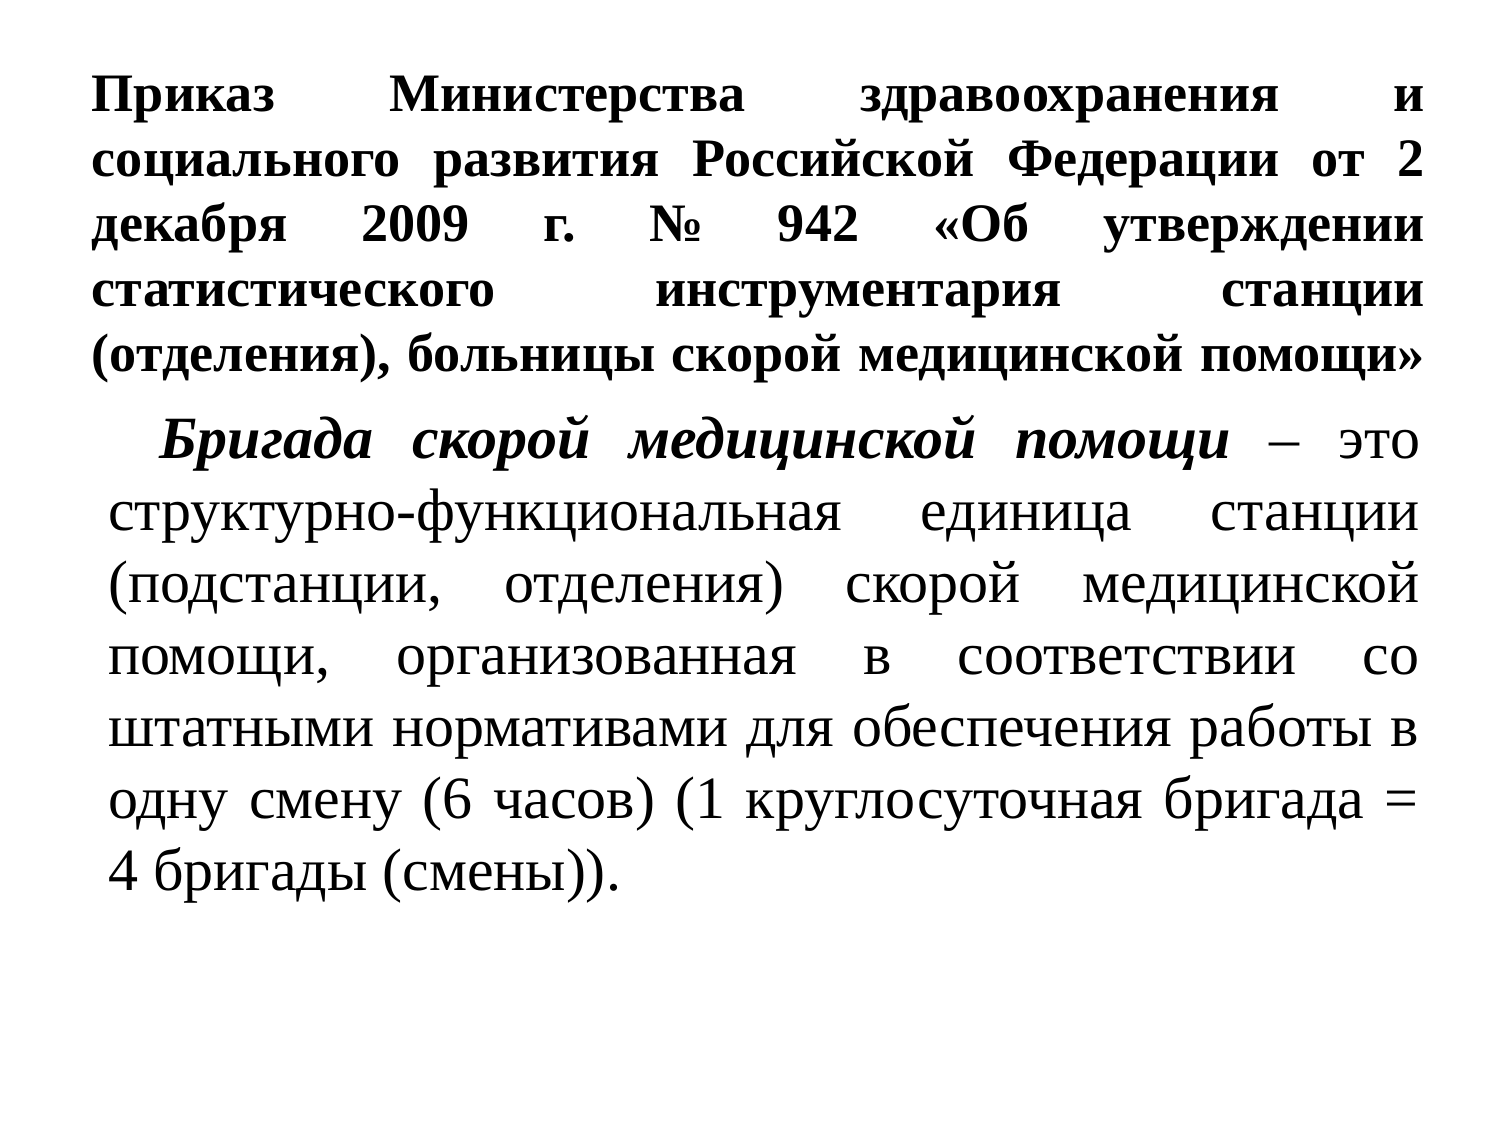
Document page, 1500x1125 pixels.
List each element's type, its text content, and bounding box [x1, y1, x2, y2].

list Бригада скорой медицинской помощи – это структурно-функциональная единица станции (подстанции, отделения) скорой медицинской помощи, организованная в соответствии со штатными нормативами для обеспечения работы в одну смену (6 часов) (1 круглосуточная бригада = 4 бригады (смены)). [64, 386, 1436, 1000]
title Приказ Министерства здравоохранения и социального развития Российской Федерации от 2 декабря 2009 г. № 942 «Об утверждении статистического инструментария станции (отделения), больницы скорой медицинской помощи» [76, 42, 1442, 398]
